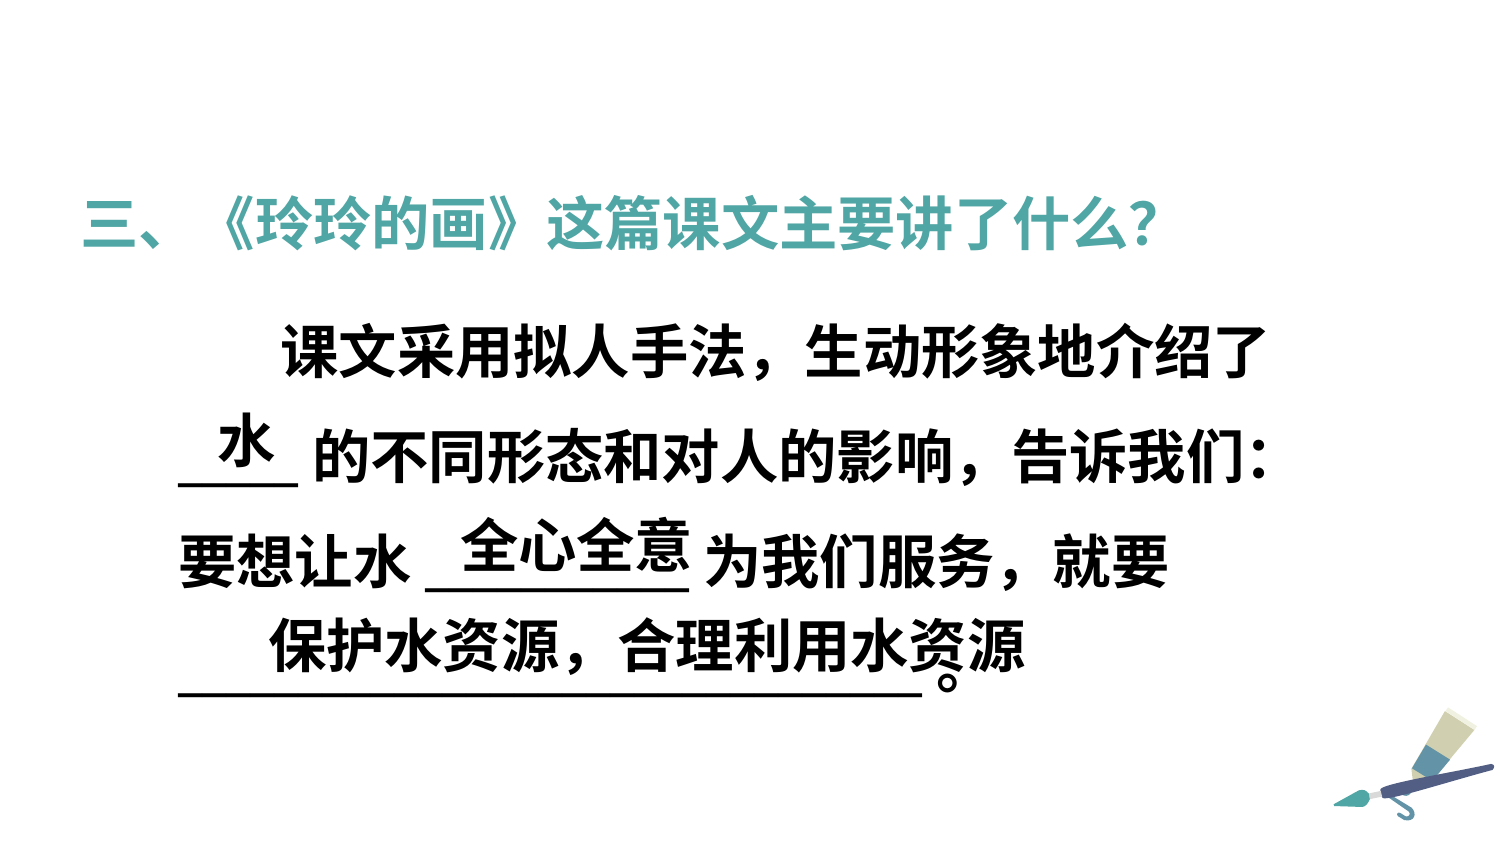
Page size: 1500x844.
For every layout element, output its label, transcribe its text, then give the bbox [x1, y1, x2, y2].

text_box 三、《玲玲的画》这篇课文主要讲了什么？ [65, 145, 1273, 265]
text_box 课文采用拟人手法，生动形象地介绍了_____的不同形态和对人的影响，告诉我们：要想让水___________为我们服务，就要_______________________________。 [163, 273, 1355, 708]
text_box 水 [175, 396, 291, 482]
text_box 保护水资源，合理利用水资源 [253, 602, 1041, 687]
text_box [1358, 708, 1481, 844]
text_box 全心全意 [445, 501, 709, 587]
